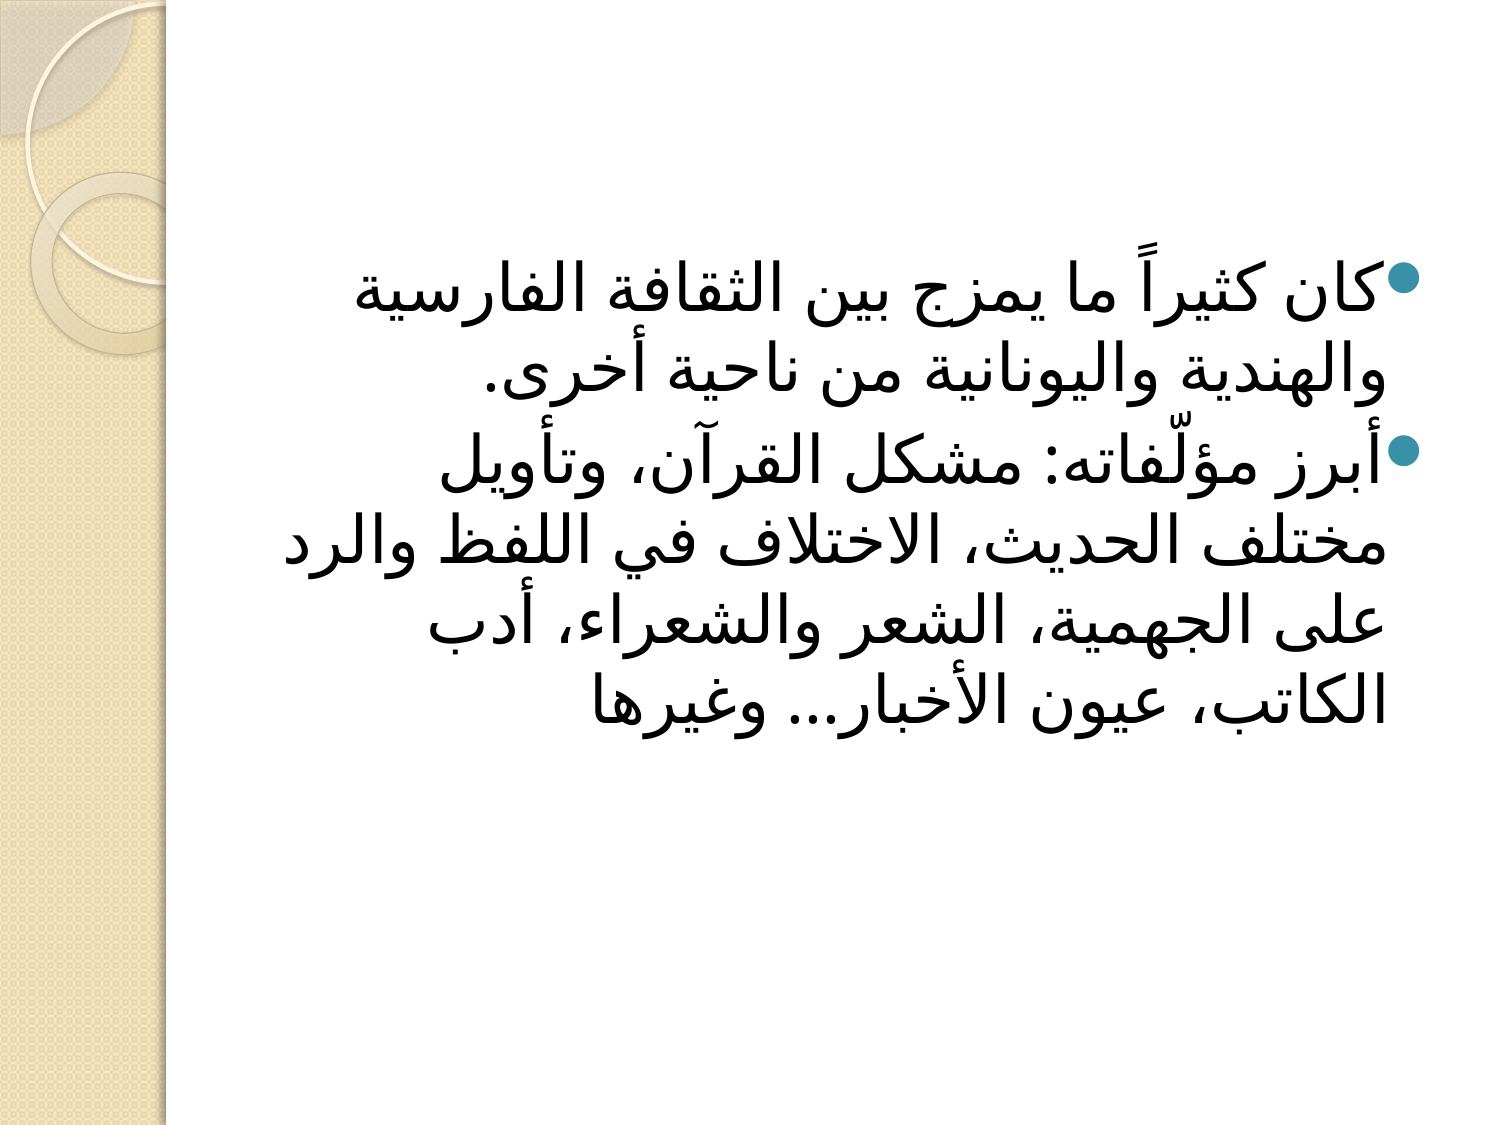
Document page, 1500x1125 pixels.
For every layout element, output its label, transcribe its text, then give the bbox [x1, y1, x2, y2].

list كان كثيراً ما يمزج بين الثقافة الفارسية والهندية واليونانية من ناحية أخرى. أبرز مؤلّفاته: مشكل القرآن، وتأويل مختلف الحديث، الاختلاف في اللفظ والرد على الجهمية، الشعر والشعراء، أدب الكاتب، عيون الأخبار... وغيرها [235, 237, 1466, 1025]
